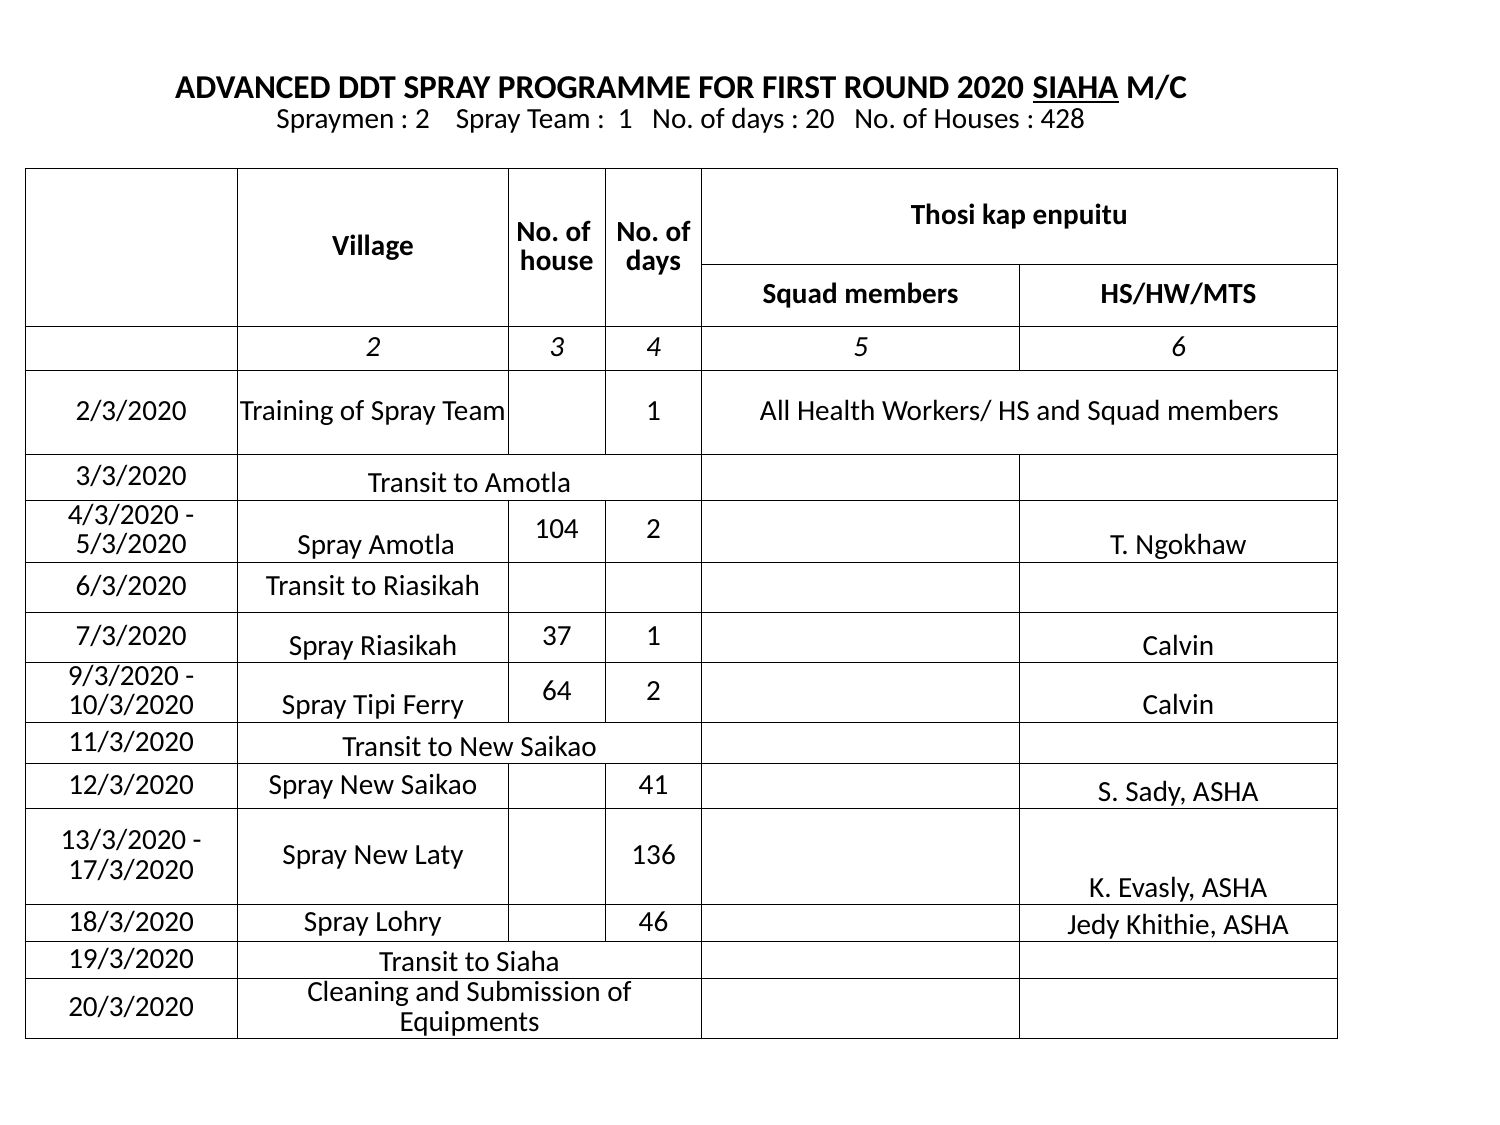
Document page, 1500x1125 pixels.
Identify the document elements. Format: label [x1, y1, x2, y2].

table_cell [702, 723, 1019, 763]
table_cell [26, 169, 237, 326]
table_cell [1020, 613, 1337, 662]
table_cell [702, 371, 1337, 454]
table_cell [26, 942, 237, 978]
table_cell [1020, 265, 1337, 326]
table_cell [238, 663, 508, 722]
table_cell [26, 764, 237, 808]
table_cell [702, 942, 1019, 978]
table_cell [702, 455, 1019, 500]
table_cell [702, 979, 1019, 1038]
table_cell [1020, 455, 1337, 500]
table_cell [26, 501, 237, 562]
table_cell [238, 723, 701, 763]
table_cell [606, 905, 701, 941]
table_cell [509, 613, 605, 662]
table_cell [238, 613, 508, 662]
table_cell [1020, 979, 1337, 1038]
table_cell [26, 663, 237, 722]
table_cell [26, 327, 237, 370]
table_cell [702, 265, 1019, 326]
table_cell [702, 809, 1019, 904]
table_cell [606, 563, 701, 612]
table_cell [702, 663, 1019, 722]
table_cell [238, 905, 508, 941]
table_cell [238, 455, 701, 500]
table_cell [509, 809, 605, 904]
table_cell [702, 327, 1019, 370]
table_cell [1020, 663, 1337, 722]
table_cell [1020, 809, 1337, 904]
table_cell [606, 809, 701, 904]
table_cell [238, 327, 508, 370]
table_cell [238, 942, 701, 978]
table_cell [606, 169, 701, 326]
table_cell [509, 663, 605, 722]
table_header [25, 40, 1337, 168]
table_cell [509, 905, 605, 941]
table_cell [238, 979, 701, 1038]
table_cell [606, 371, 701, 454]
table_cell [1020, 764, 1337, 808]
table_cell [1020, 563, 1337, 612]
table_cell [26, 563, 237, 612]
table_cell [702, 169, 1337, 264]
table_cell [509, 327, 605, 370]
table_cell [606, 327, 701, 370]
table_cell [606, 764, 701, 808]
table_cell [606, 501, 701, 562]
table_cell [26, 371, 237, 454]
table_cell [702, 905, 1019, 941]
table_cell [702, 764, 1019, 808]
table_cell [238, 764, 508, 808]
table_cell [238, 501, 508, 562]
table_cell [238, 809, 508, 904]
table_cell [509, 371, 605, 454]
table_cell [702, 501, 1019, 562]
table_cell [26, 723, 237, 763]
table_cell [1020, 942, 1337, 978]
table_cell [509, 501, 605, 562]
table_cell [702, 613, 1019, 662]
table_cell [26, 905, 237, 941]
table_cell [238, 169, 508, 326]
table_cell [606, 613, 701, 662]
table_cell [26, 613, 237, 662]
table_cell [509, 563, 605, 612]
table_cell [238, 563, 508, 612]
table_cell [1020, 327, 1337, 370]
table_cell [26, 809, 237, 904]
table_cell [26, 979, 237, 1038]
table_cell [509, 169, 605, 326]
table_cell [1020, 501, 1337, 562]
table_cell [26, 455, 237, 500]
table_cell [1020, 905, 1337, 941]
table_cell [702, 563, 1019, 612]
table_cell [1020, 723, 1337, 763]
table_cell [606, 663, 701, 722]
table_cell [238, 371, 508, 454]
table_cell [509, 764, 605, 808]
